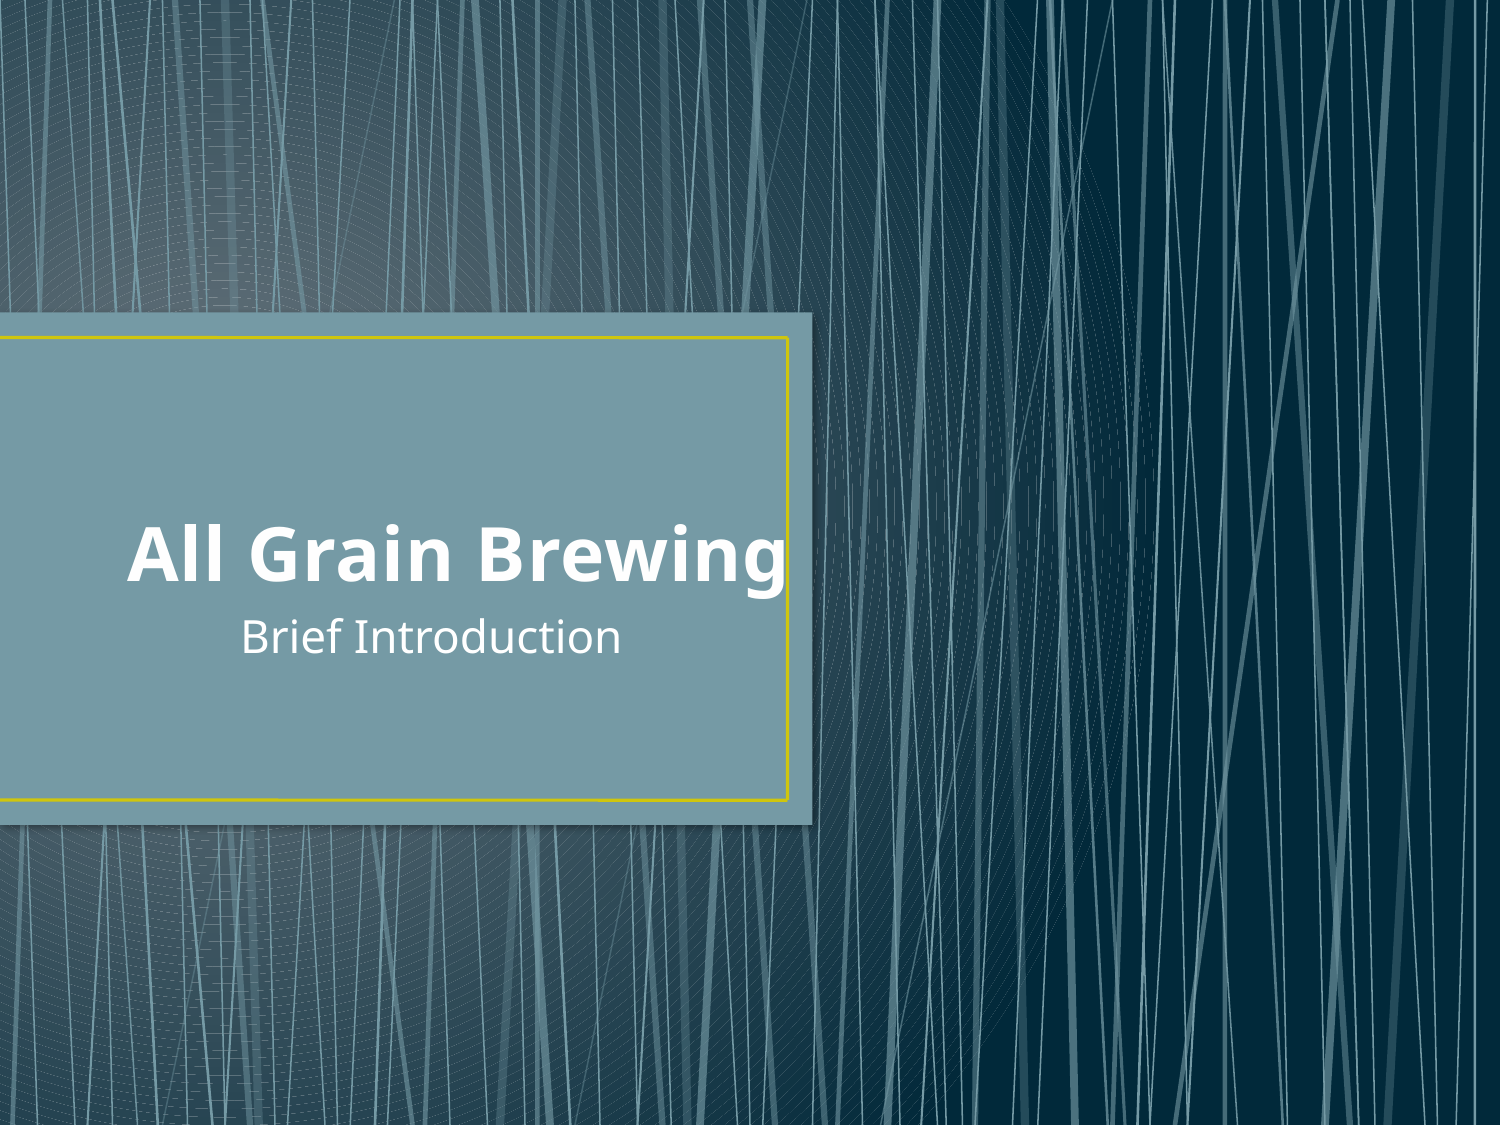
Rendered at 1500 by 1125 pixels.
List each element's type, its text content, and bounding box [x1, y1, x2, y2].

subtitle Brief Introduction [225, 600, 1275, 888]
title All Grain Brewing [112, 362, 1388, 604]
